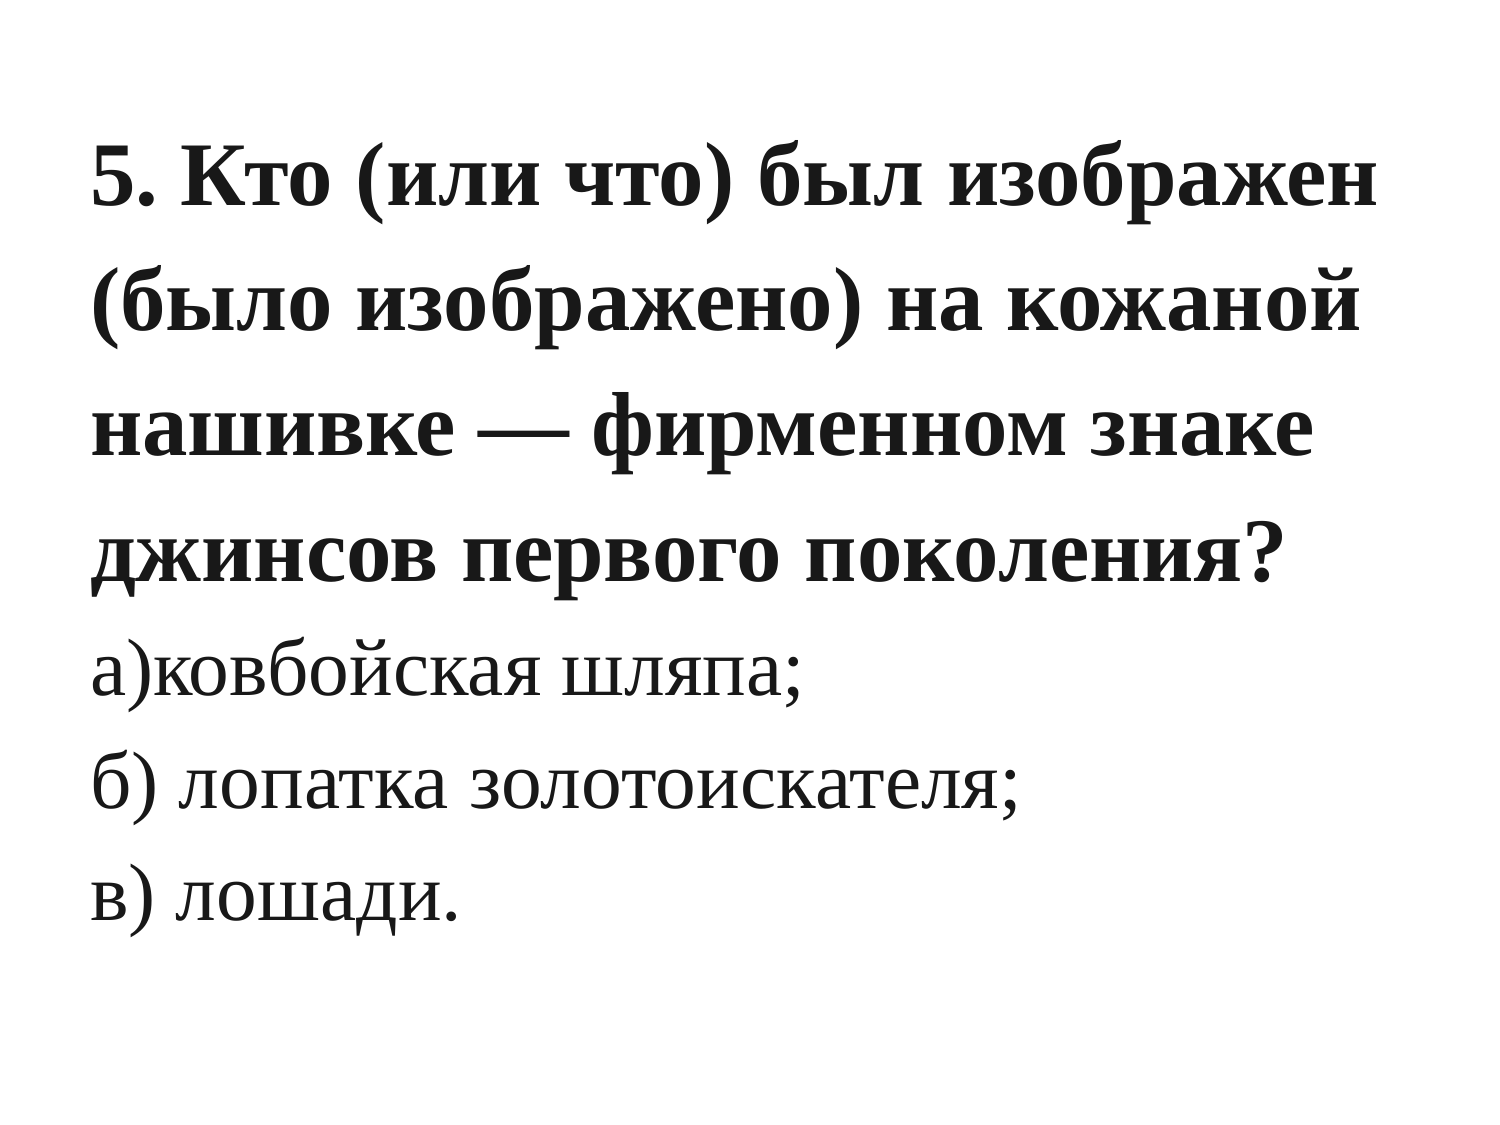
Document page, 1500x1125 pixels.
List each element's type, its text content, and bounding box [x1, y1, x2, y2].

title 5. Кто (или что) был изображен (было изображено) на кожаной нашивке — фирменном знаке джинсов первого поколения? а)ковбойская шляпа; б) лопатка золотоискателя; в) лошади. [75, 45, 1425, 1071]
